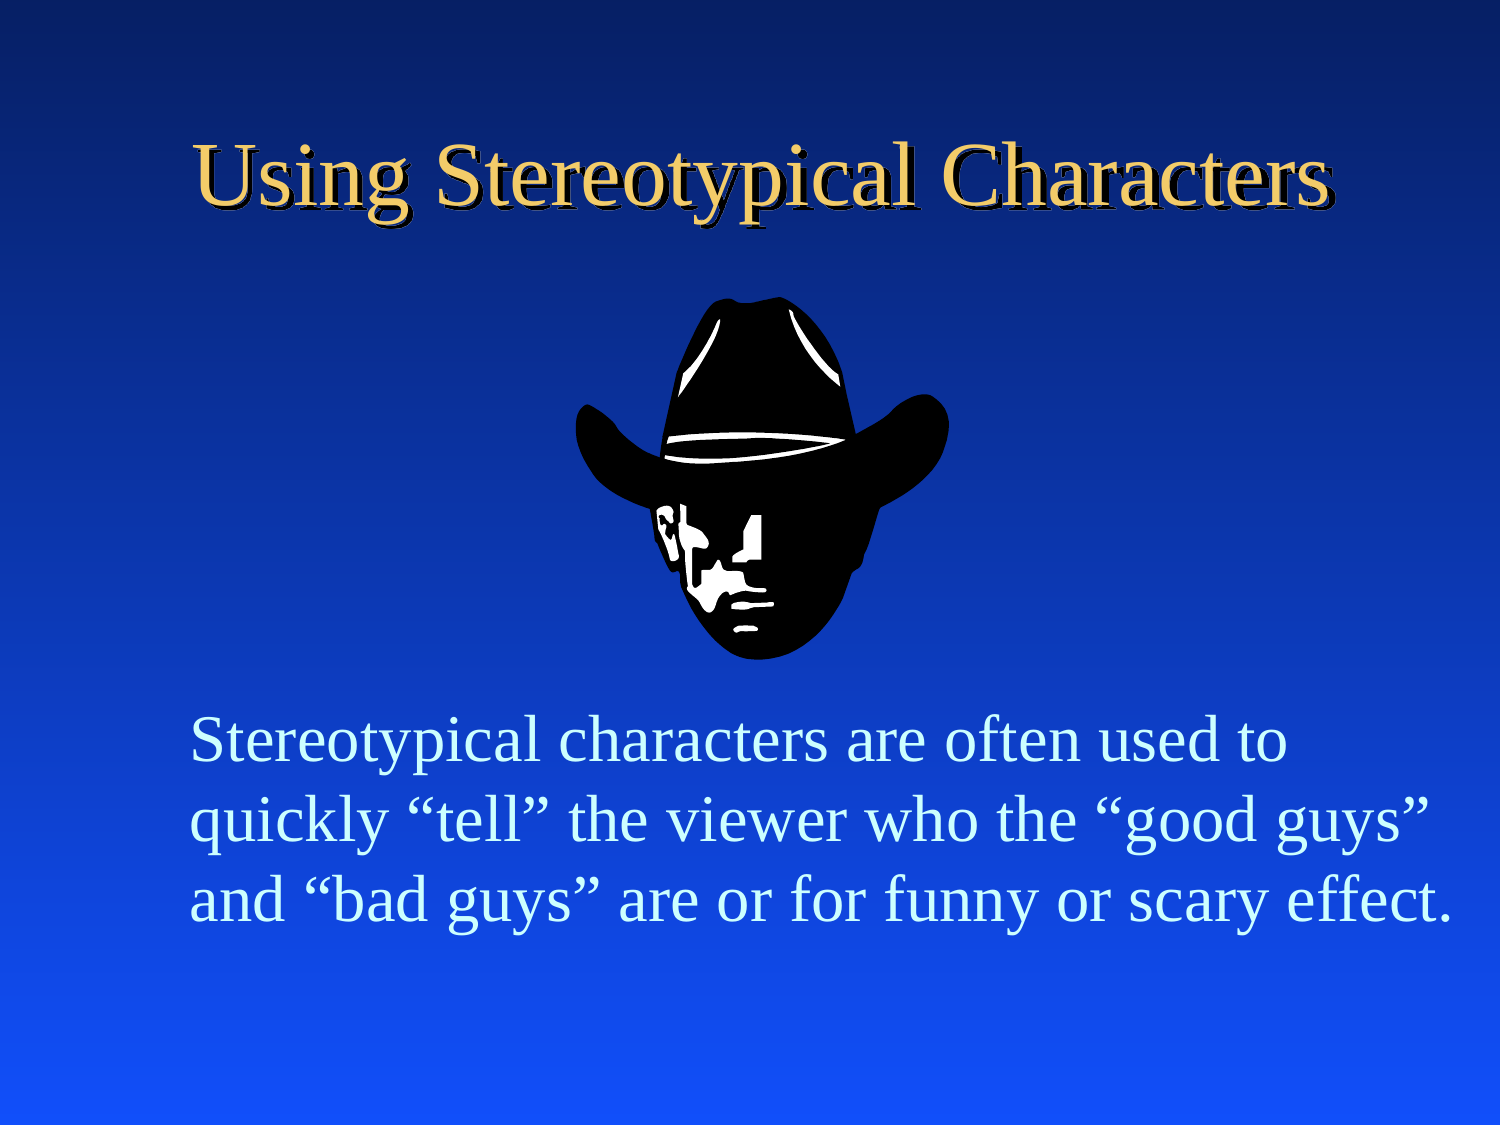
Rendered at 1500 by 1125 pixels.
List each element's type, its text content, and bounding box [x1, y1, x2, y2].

title Using Stereotypical Characters [124, 74, 1401, 263]
picture [574, 296, 957, 663]
subtitle Stereotypical characters are often used to quickly “tell” the viewer who the “good guys” and “bad guys” are or for funny or scary effect. [174, 686, 1488, 1088]
